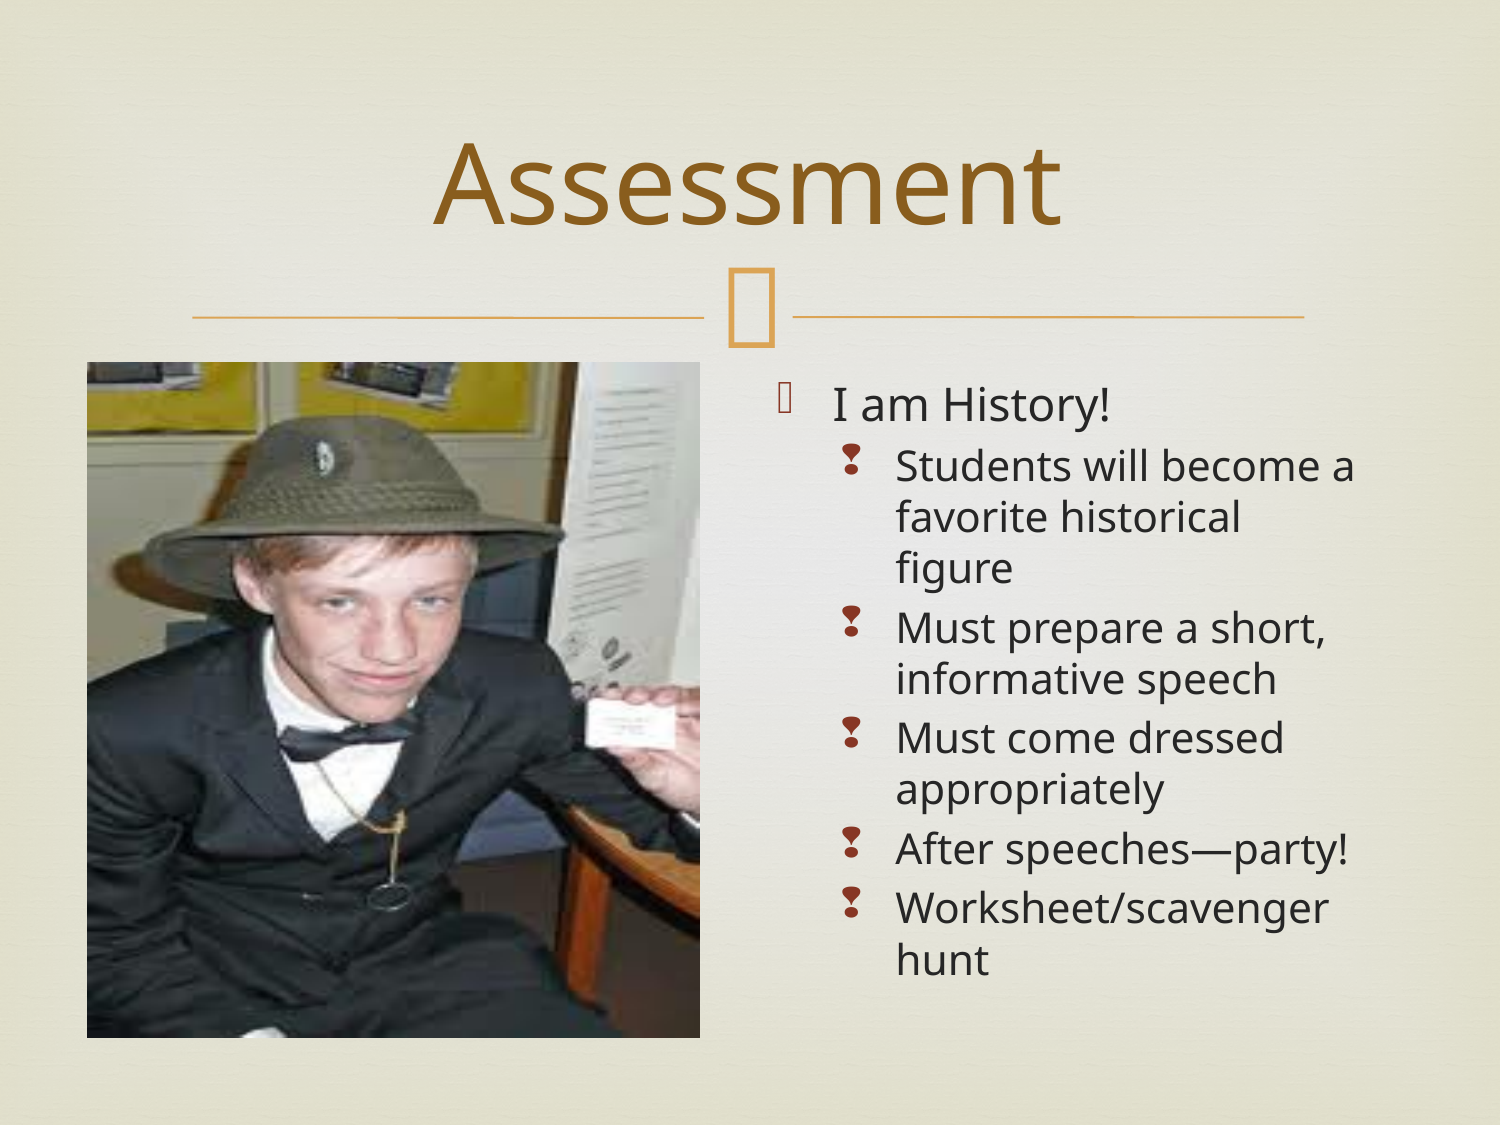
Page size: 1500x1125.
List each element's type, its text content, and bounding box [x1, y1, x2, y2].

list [86, 361, 701, 1038]
list I am History! Students will become a favorite historical figure Must prepare a short, informative speech Must come dressed appropriately After speeches—party! Worksheet/scavenger hunt [761, 367, 1386, 1004]
title Assessment [112, 93, 1386, 267]
